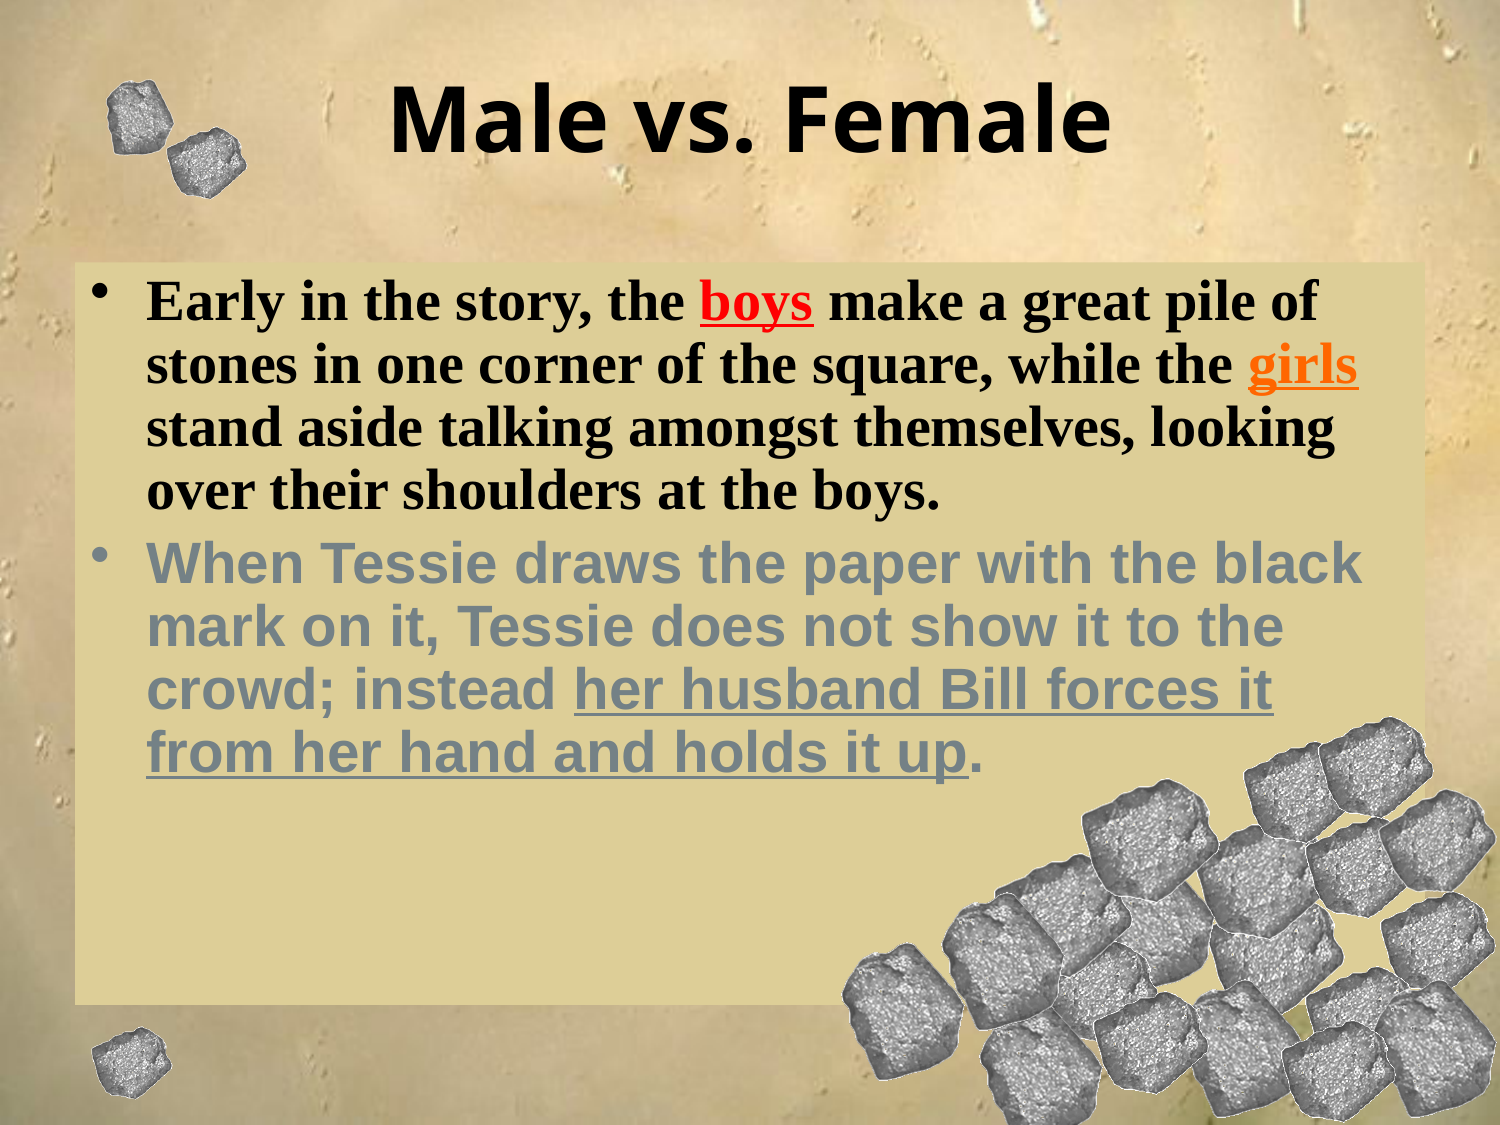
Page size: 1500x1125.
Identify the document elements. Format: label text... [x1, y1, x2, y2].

title Male vs. Female [74, 44, 1426, 188]
picture [0, 0, 1500, 1125]
list Early in the story, the boys make a great pile of stones in one corner of the square, while the girls stand aside talking amongst themselves, looking over their shoulders at the boys. When Tessie draws the paper with the black mark on it, Tessie does not show it to the crowd; instead her husband Bill forces it from her hand and holds it up. [74, 262, 1426, 1006]
